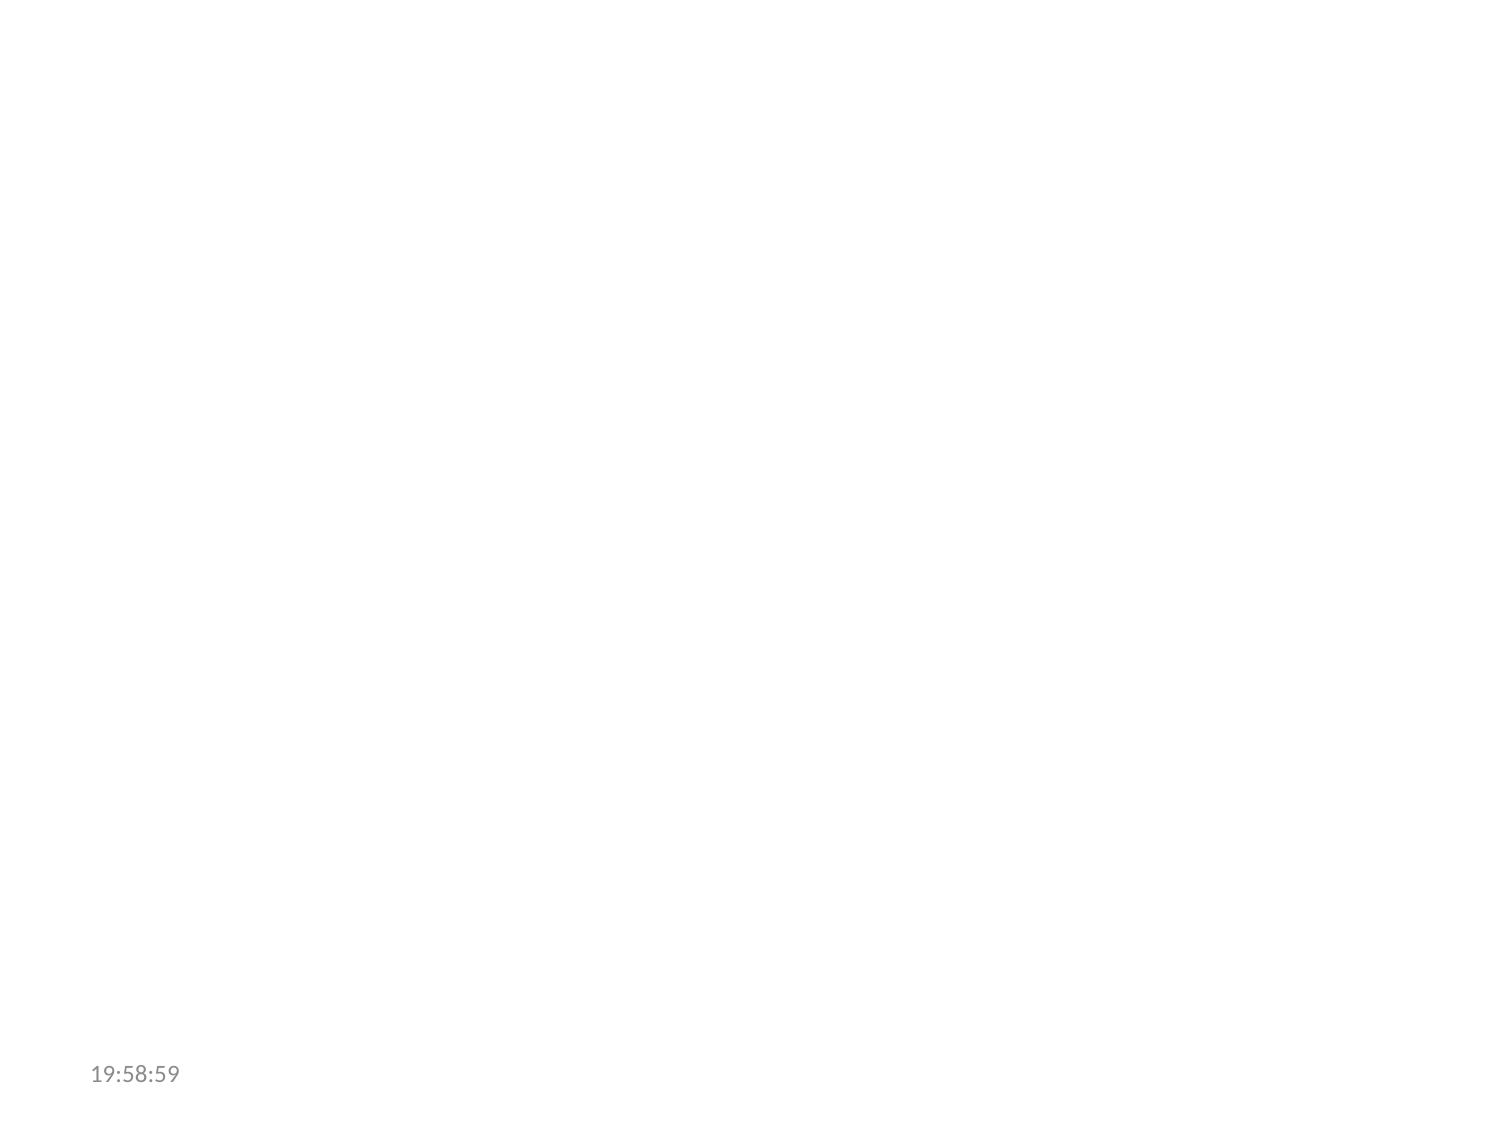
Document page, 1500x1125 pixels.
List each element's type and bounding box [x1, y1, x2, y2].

slide_number [75, 1042, 425, 1103]
